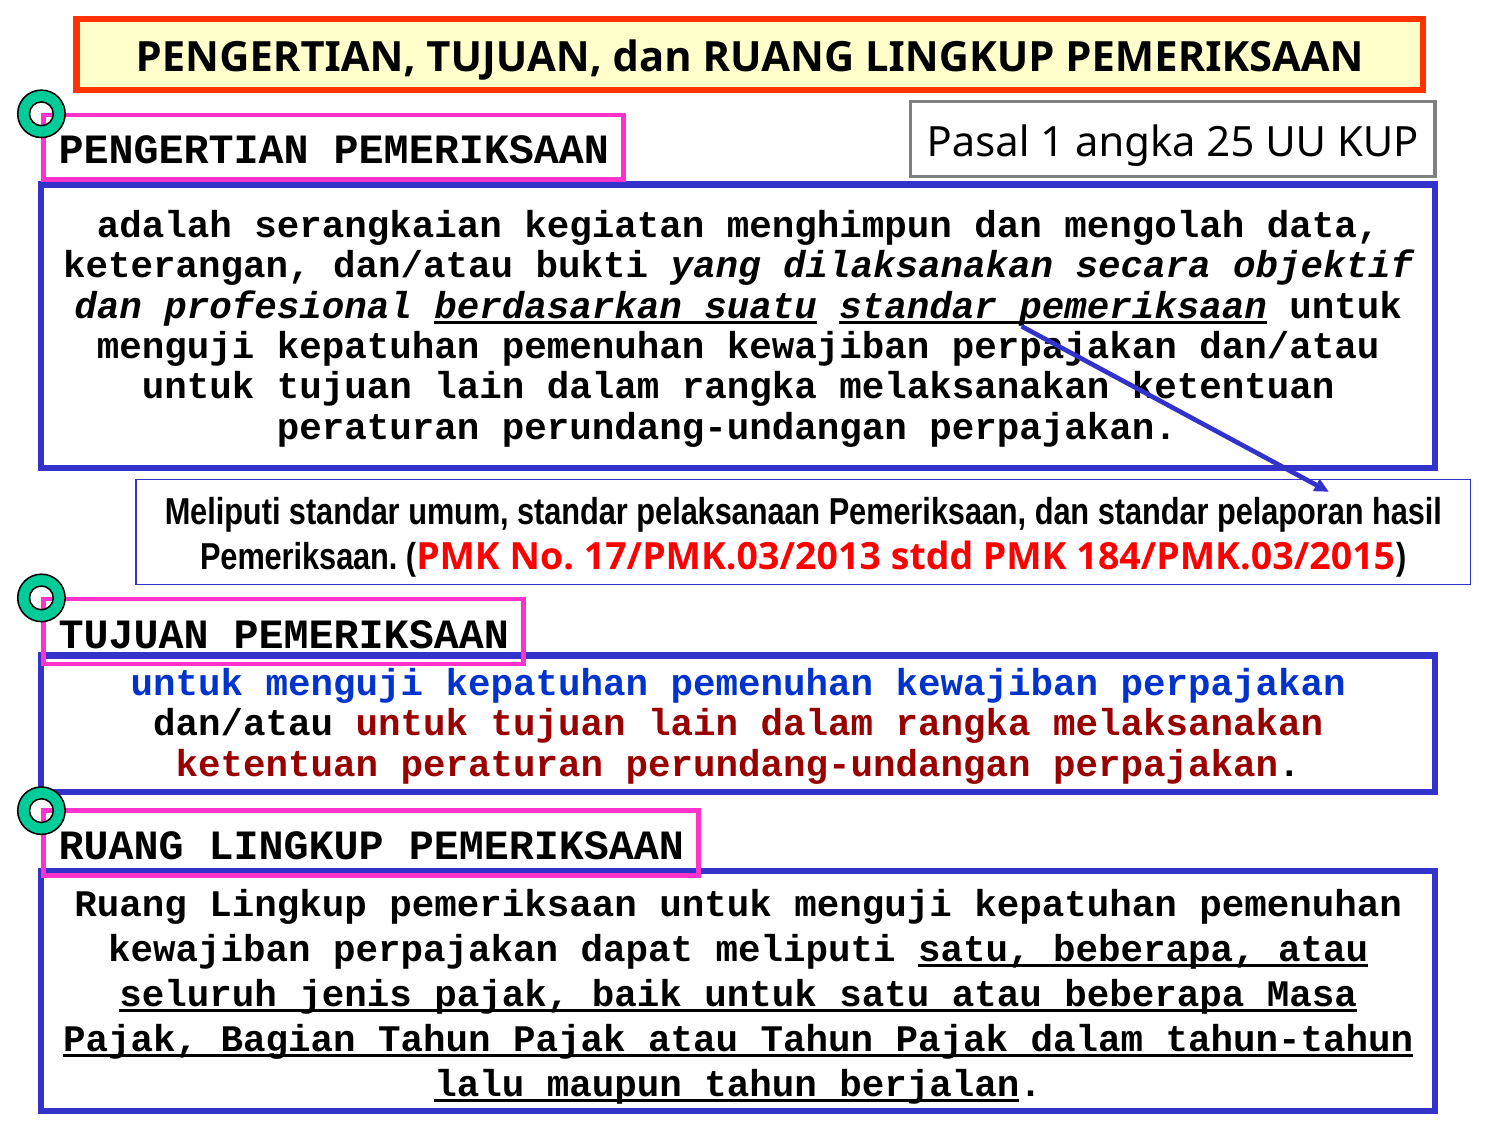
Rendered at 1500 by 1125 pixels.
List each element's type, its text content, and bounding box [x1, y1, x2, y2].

text_box TUJUAN PEMERIKSAAN [43, 598, 524, 664]
text_box PENGERTIAN PEMERIKSAAN [43, 114, 624, 180]
text_box [17, 90, 66, 138]
text_box RUANG LINGKUP PEMERIKSAAN [43, 810, 699, 876]
text_box adalah serangkaian kegiatan menghimpun dan mengolah data, keterangan, dan/atau bukti yang dilaksanakan secara objektif dan profesional berdasarkan suatu standar pemeriksaan untuk menguji kepatuhan pemenuhan kewajiban perpajakan dan/atau untuk tujuan lain dalam rangka melaksanakan ketentuan peraturan perundang-undangan perpajakan. [41, 184, 1436, 468]
text_box [17, 786, 66, 835]
text_box [17, 574, 66, 622]
text_box Meliputi standar umum, standar pelaksanaan Pemeriksaan, dan standar pelaporan hasil Pemeriksaan. (PMK No. 17/PMK.03/2013 stdd PMK 184/PMK.03/2015) [135, 479, 1471, 585]
text_box Pasal 1 angka 25 UU KUP [910, 101, 1436, 177]
text_box untuk menguji kepatuhan pemenuhan kewajiban perpajakan dan/atau untuk tujuan lain dalam rangka melaksanakan ketentuan peraturan perundang-undangan perpajakan. [41, 655, 1435, 792]
title PENGERTIAN, TUJUAN, dan RUANG LINGKUP PEMERIKSAAN [76, 18, 1424, 91]
text_box Ruang Lingkup pemeriksaan untuk menguji kepatuhan pemenuhan kewajiban perpajakan dapat meliputi satu, beberapa, atau seluruh jenis pajak, baik untuk satu atau beberapa Masa Pajak, Bagian Tahun Pajak atau Tahun Pajak dalam tahun-tahun lalu maupun tahun berjalan. [41, 871, 1435, 1112]
text_box [1021, 326, 1329, 492]
